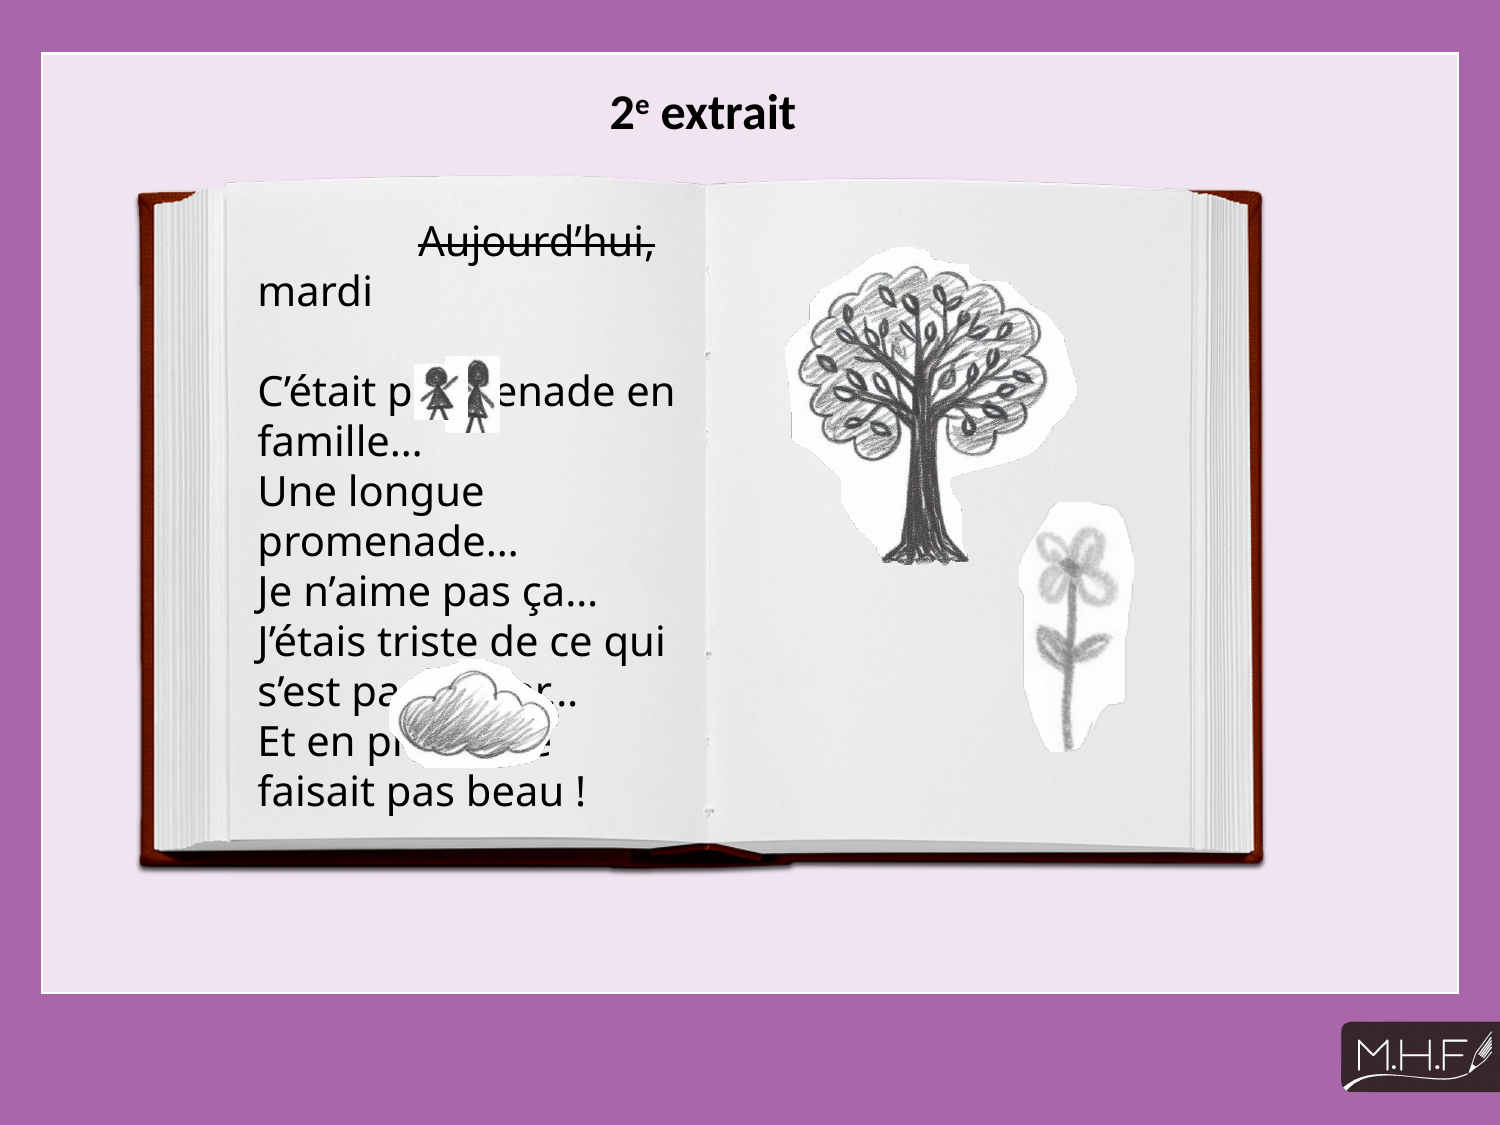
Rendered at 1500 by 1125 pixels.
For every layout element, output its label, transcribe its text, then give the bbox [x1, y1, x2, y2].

text_box 2e extrait [269, 71, 1137, 147]
picture [132, 173, 1269, 878]
picture [1331, 1010, 1500, 1100]
